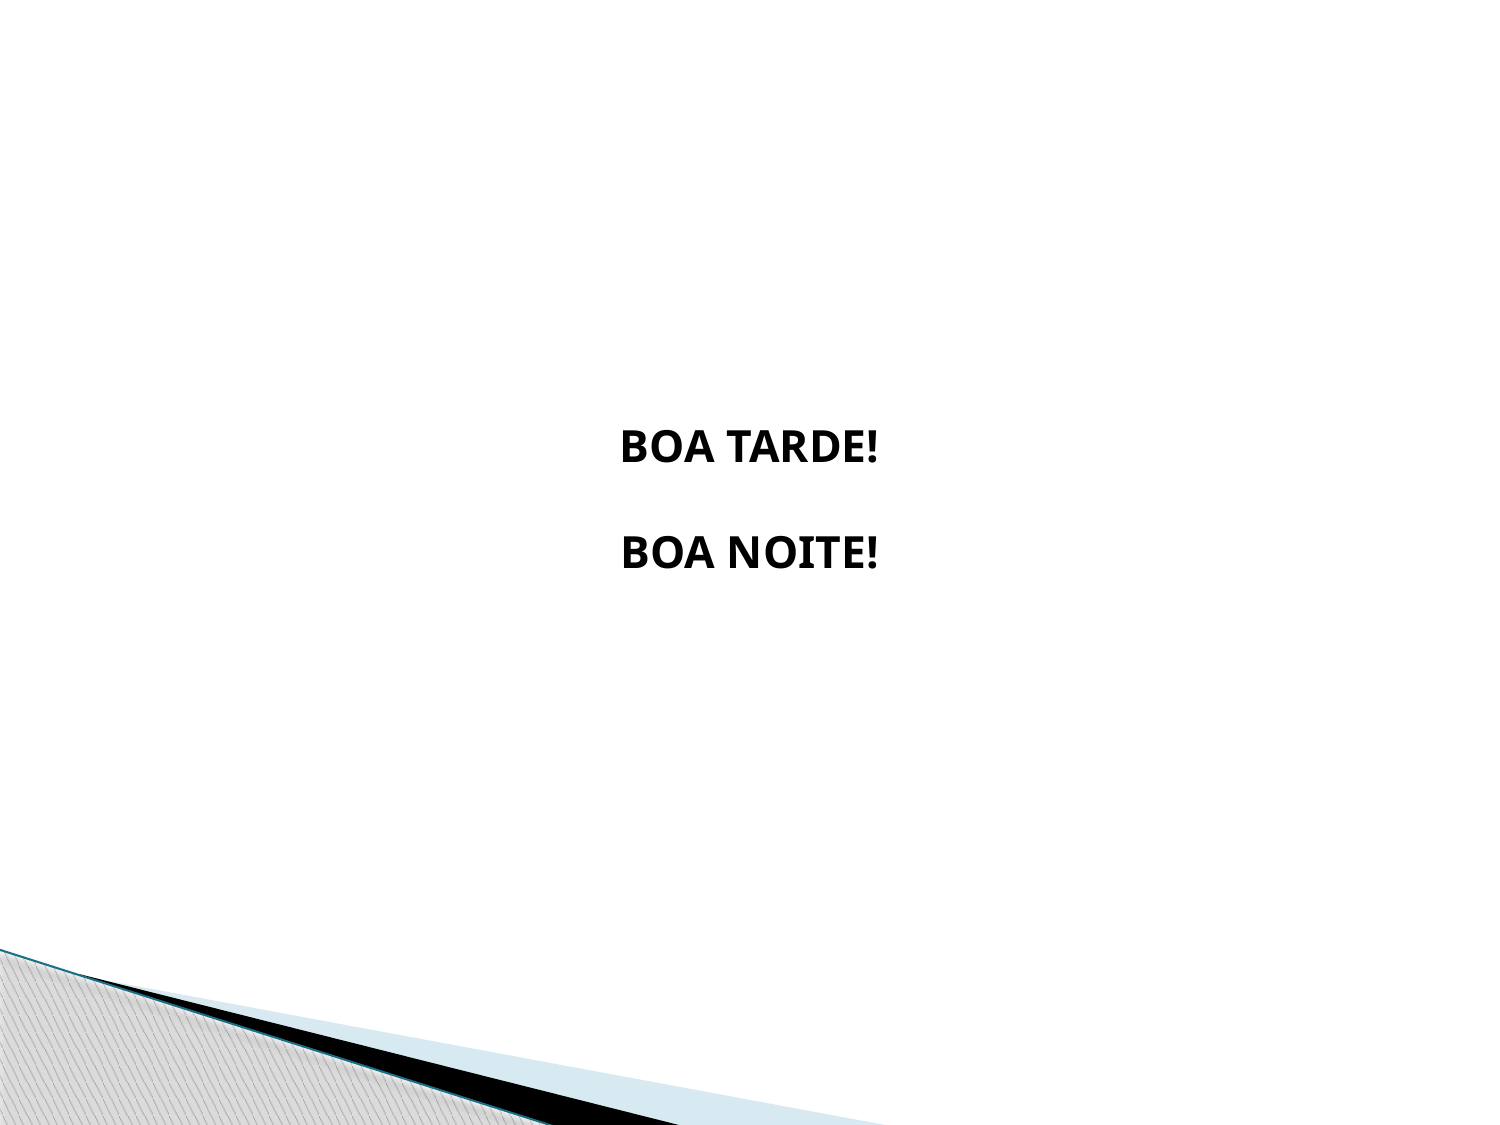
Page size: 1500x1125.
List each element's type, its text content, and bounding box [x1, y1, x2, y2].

title BOA TARDE! BOA NOITE! [0, 410, 1500, 586]
